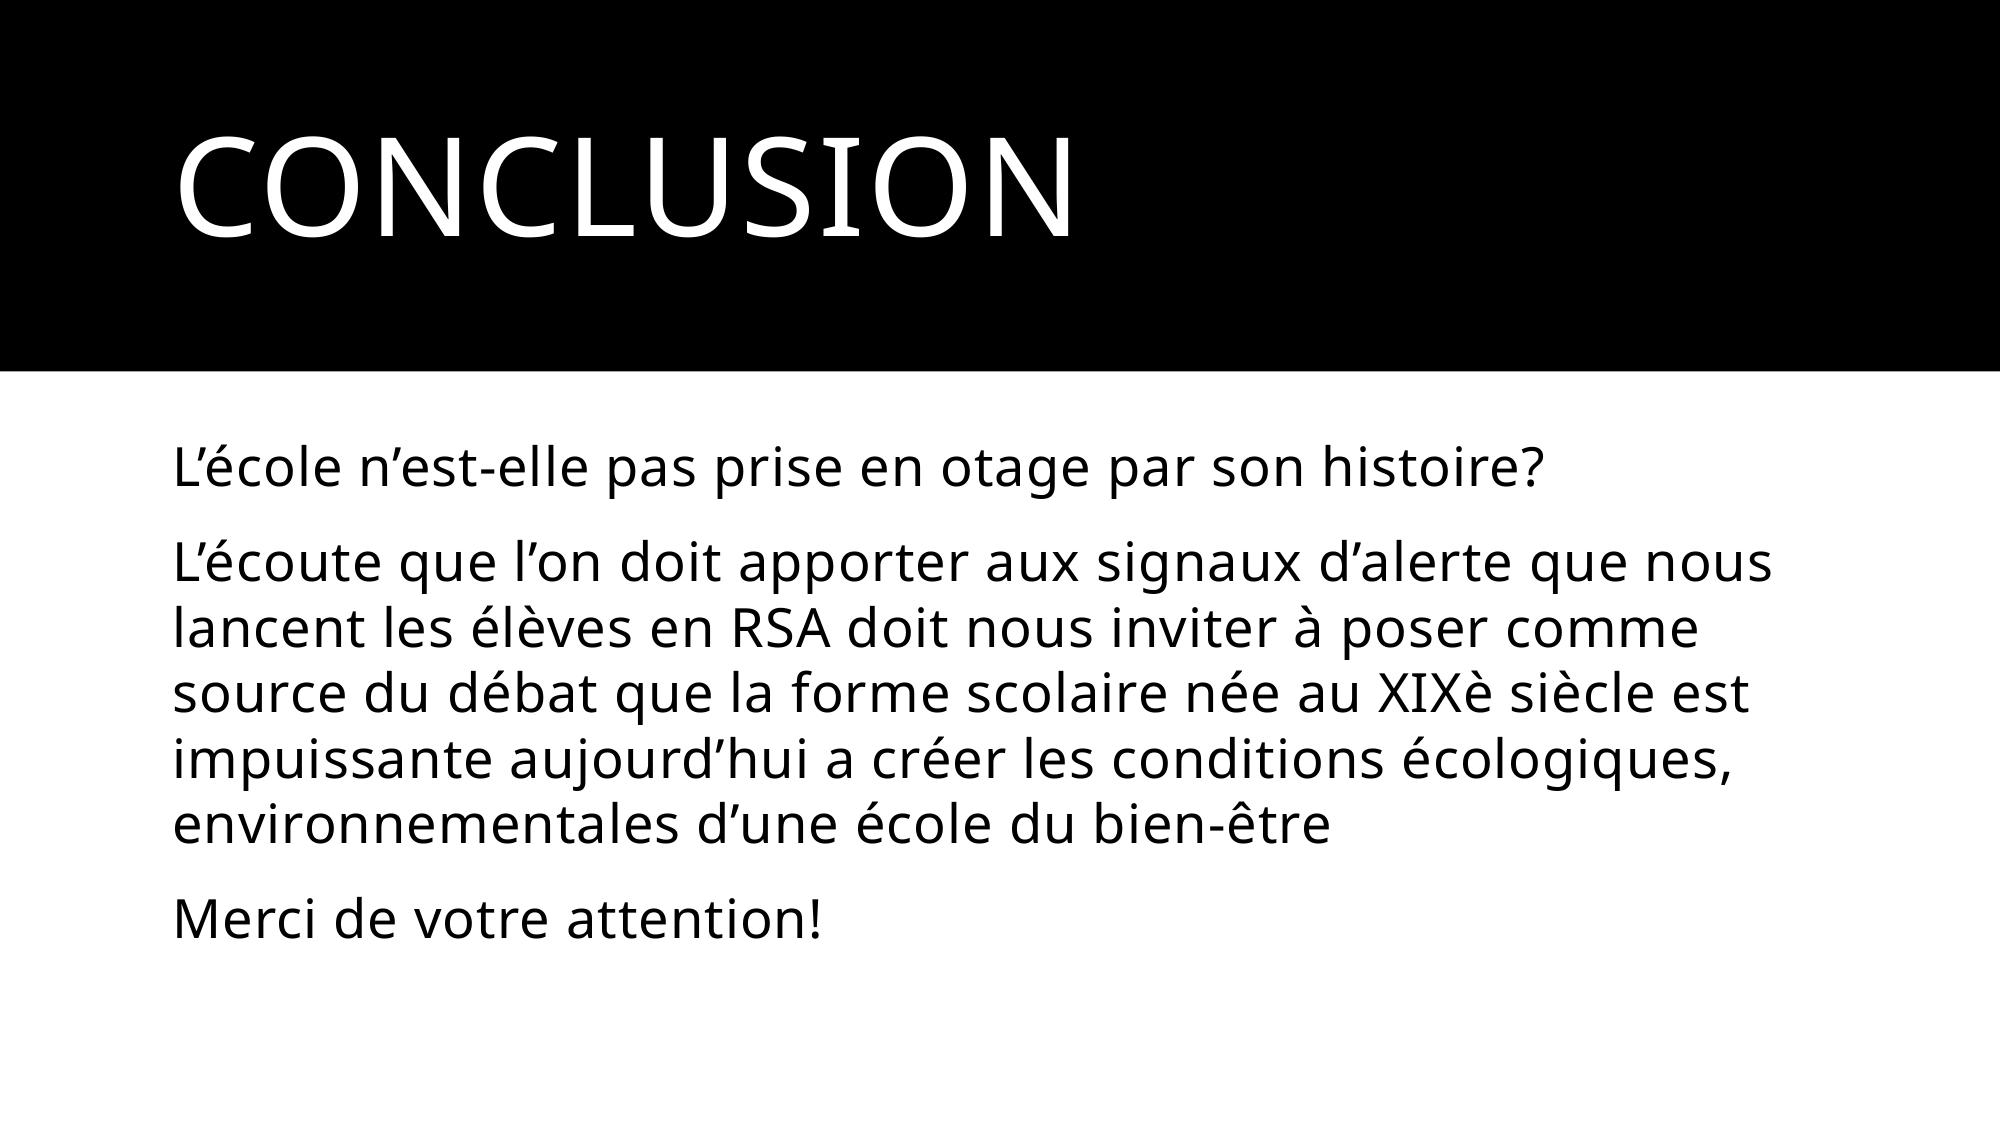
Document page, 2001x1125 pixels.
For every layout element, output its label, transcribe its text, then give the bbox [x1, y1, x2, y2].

list L’école n’est-elle pas prise en otage par son histoire? L’écoute que l’on doit apporter aux signaux d’alerte que nous lancent les élèves en RSA doit nous inviter à poser comme source du débat que la forme scolaire née au XIXè siècle est impuissante aujourd’hui a créer les conditions écologiques, environnementales d’une école du bien-être Merci de votre attention! [157, 424, 1842, 1014]
title Conclusion [157, 52, 1842, 332]
